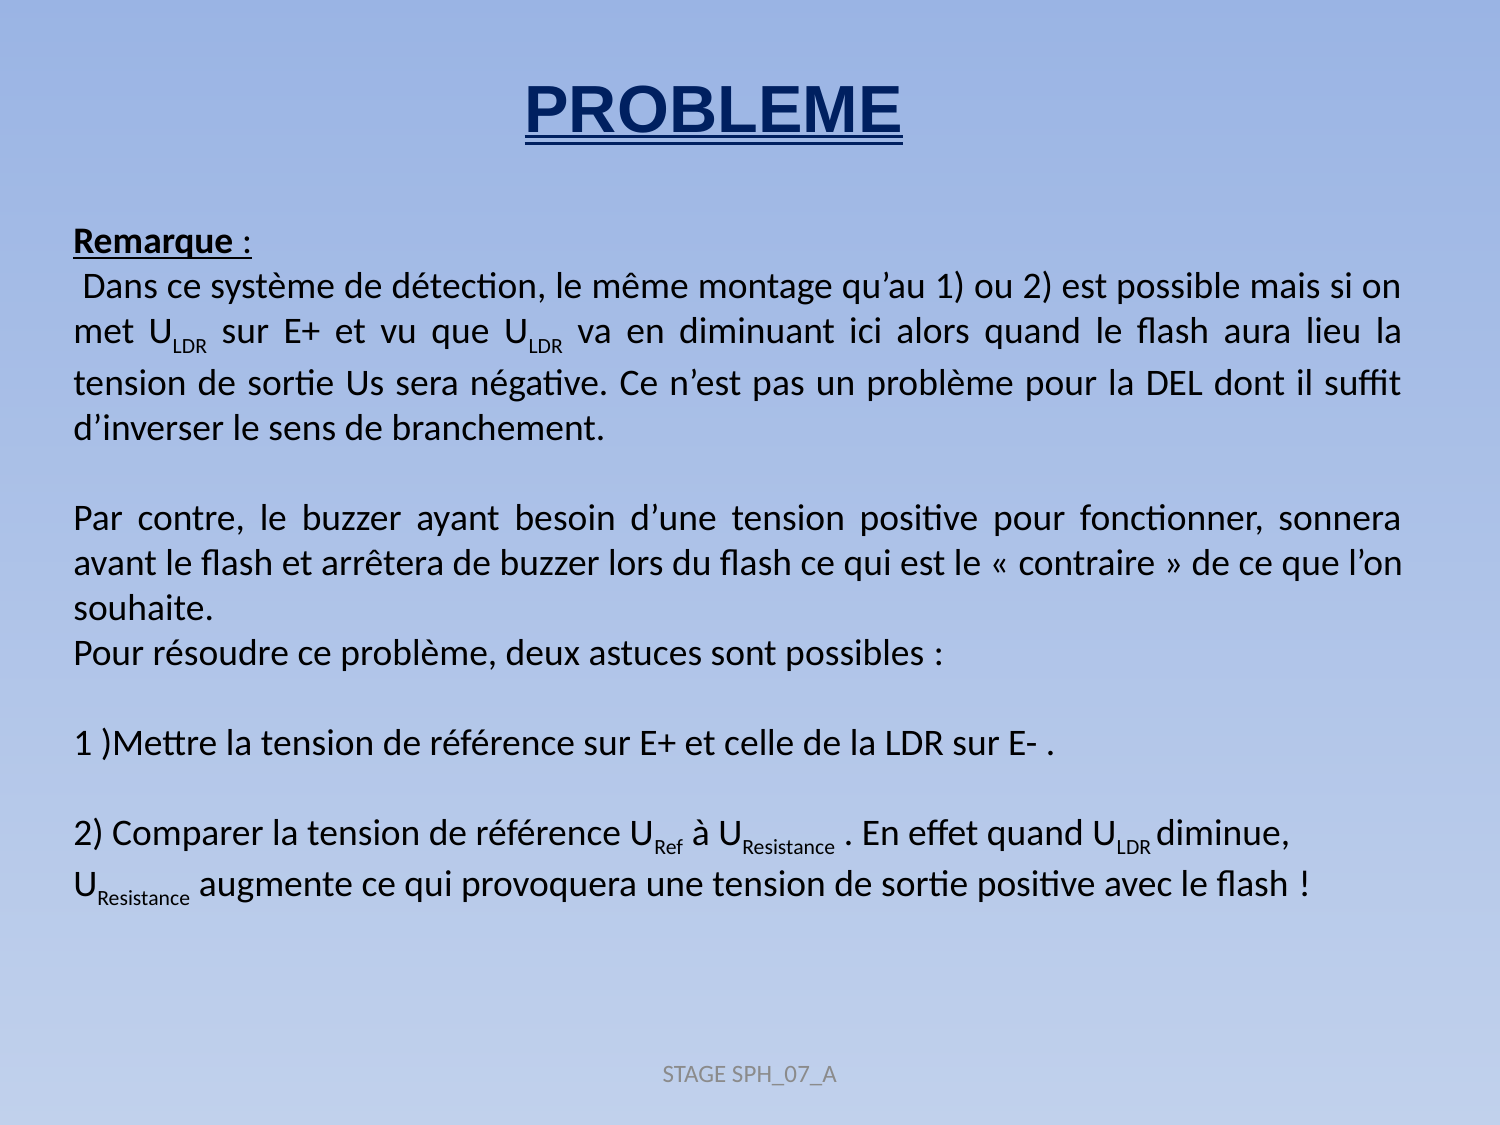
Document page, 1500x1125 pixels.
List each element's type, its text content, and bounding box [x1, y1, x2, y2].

footer STAGE SPH_07_A [512, 1053, 988, 1103]
text_box PROBLEME [105, 58, 1323, 154]
text_box Remarque : Dans ce système de détection, le même montage qu’au 1) ou 2) est possible mais si on met ULDR sur E+ et vu que ULDR va en diminuant ici alors quand le flash aura lieu la tension de sortie Us sera négative. Ce n’est pas un problème pour la DEL dont il suffit d’inverser le sens de branchement. Par contre, le buzzer ayant besoin d’une tension positive pour fonctionner, sonnera avant le flash et arrêtera de buzzer lors du flash ce qui est le « contraire » de ce que l’on souhaite. Pour résoudre ce problème, deux astuces sont possibles : 1 )Mettre la tension de référence sur E+ et celle de la LDR sur E- . 2) Comparer la tension de référence URef à UResistance . En effet quand ULDR diminue, UResistance augmente ce qui provoquera une tension de sortie positive avec le flash ! [58, 163, 1418, 1053]
